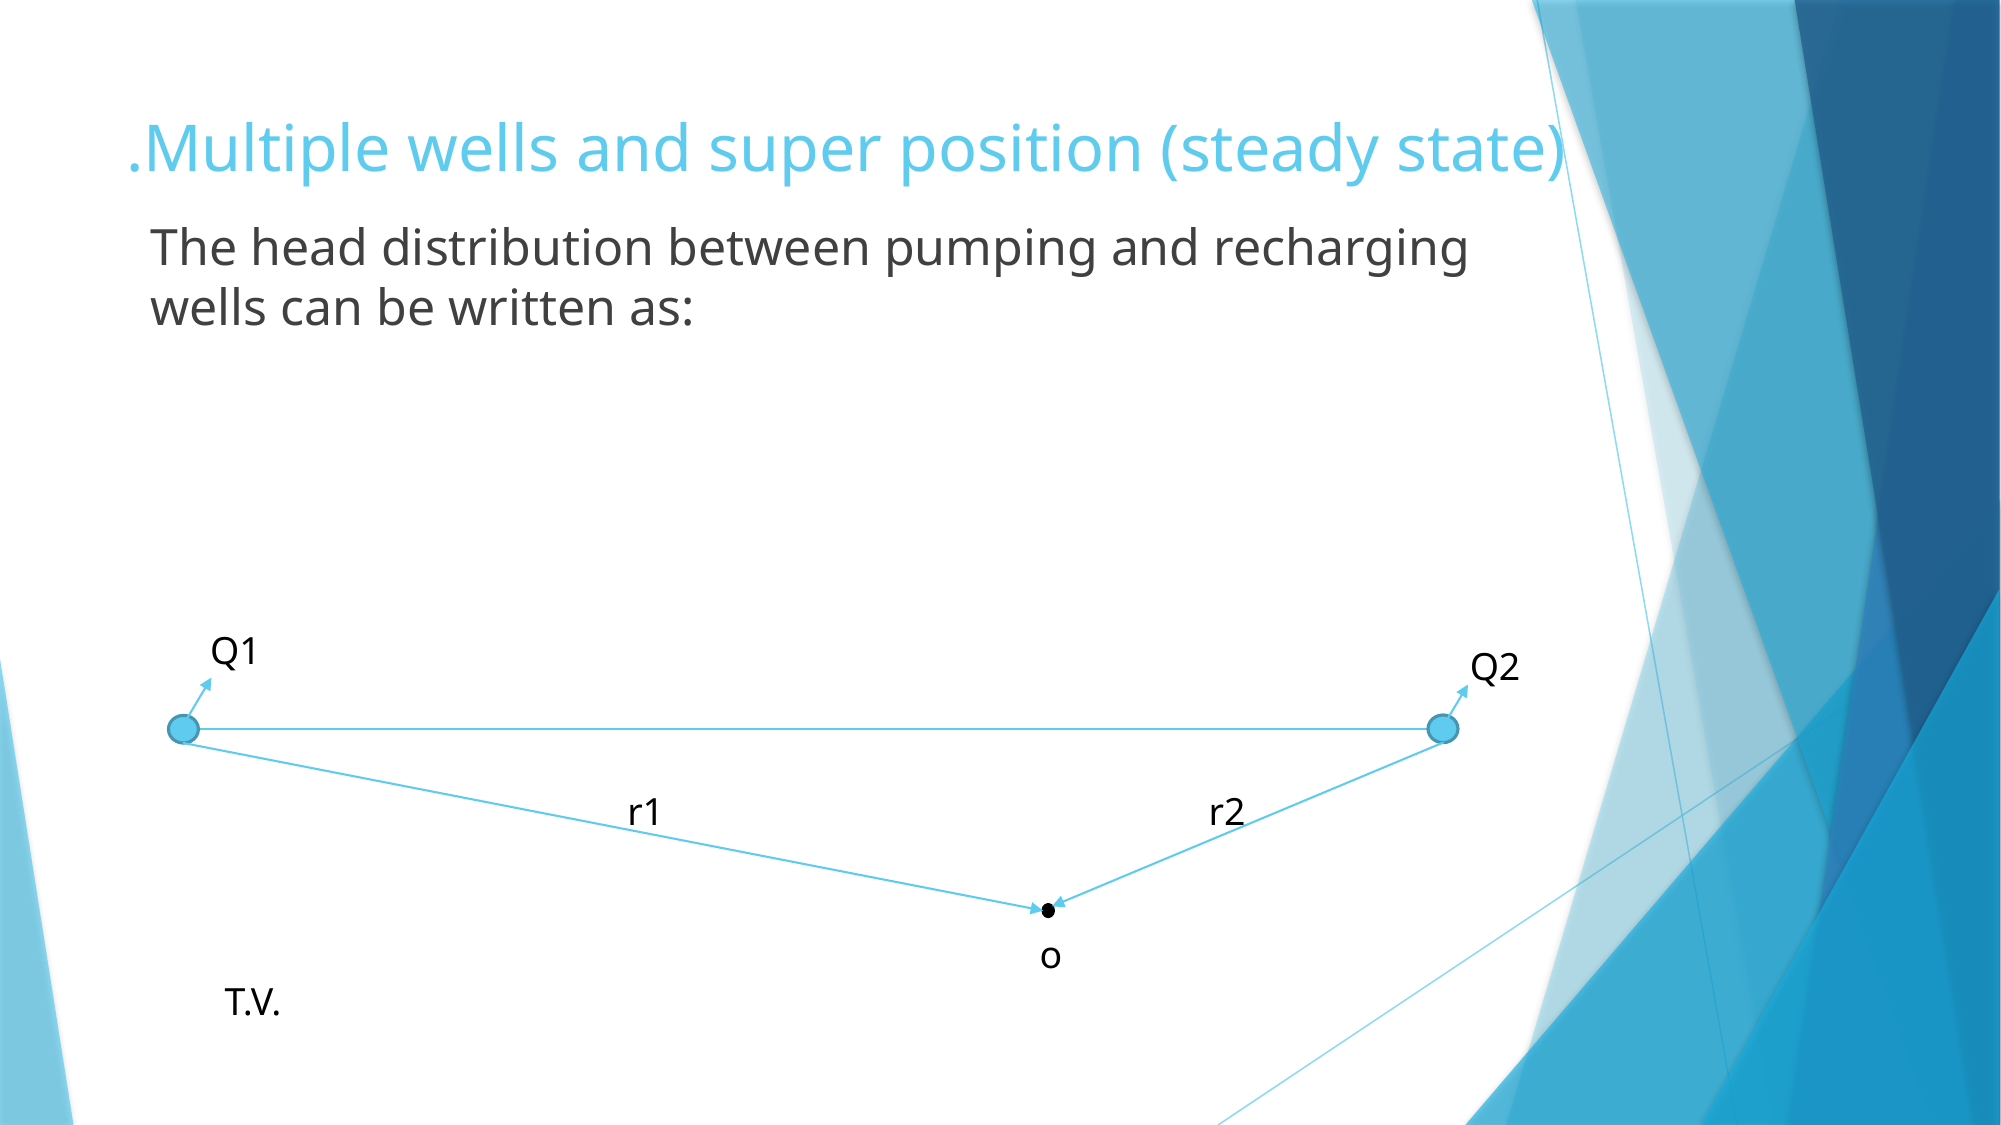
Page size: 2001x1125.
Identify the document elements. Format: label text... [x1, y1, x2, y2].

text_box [167, 677, 1469, 1032]
title Multiple wells and super position (steady state). [111, 99, 1613, 317]
text_box Q2 [1454, 635, 1536, 696]
text_box Q1 [195, 619, 276, 676]
